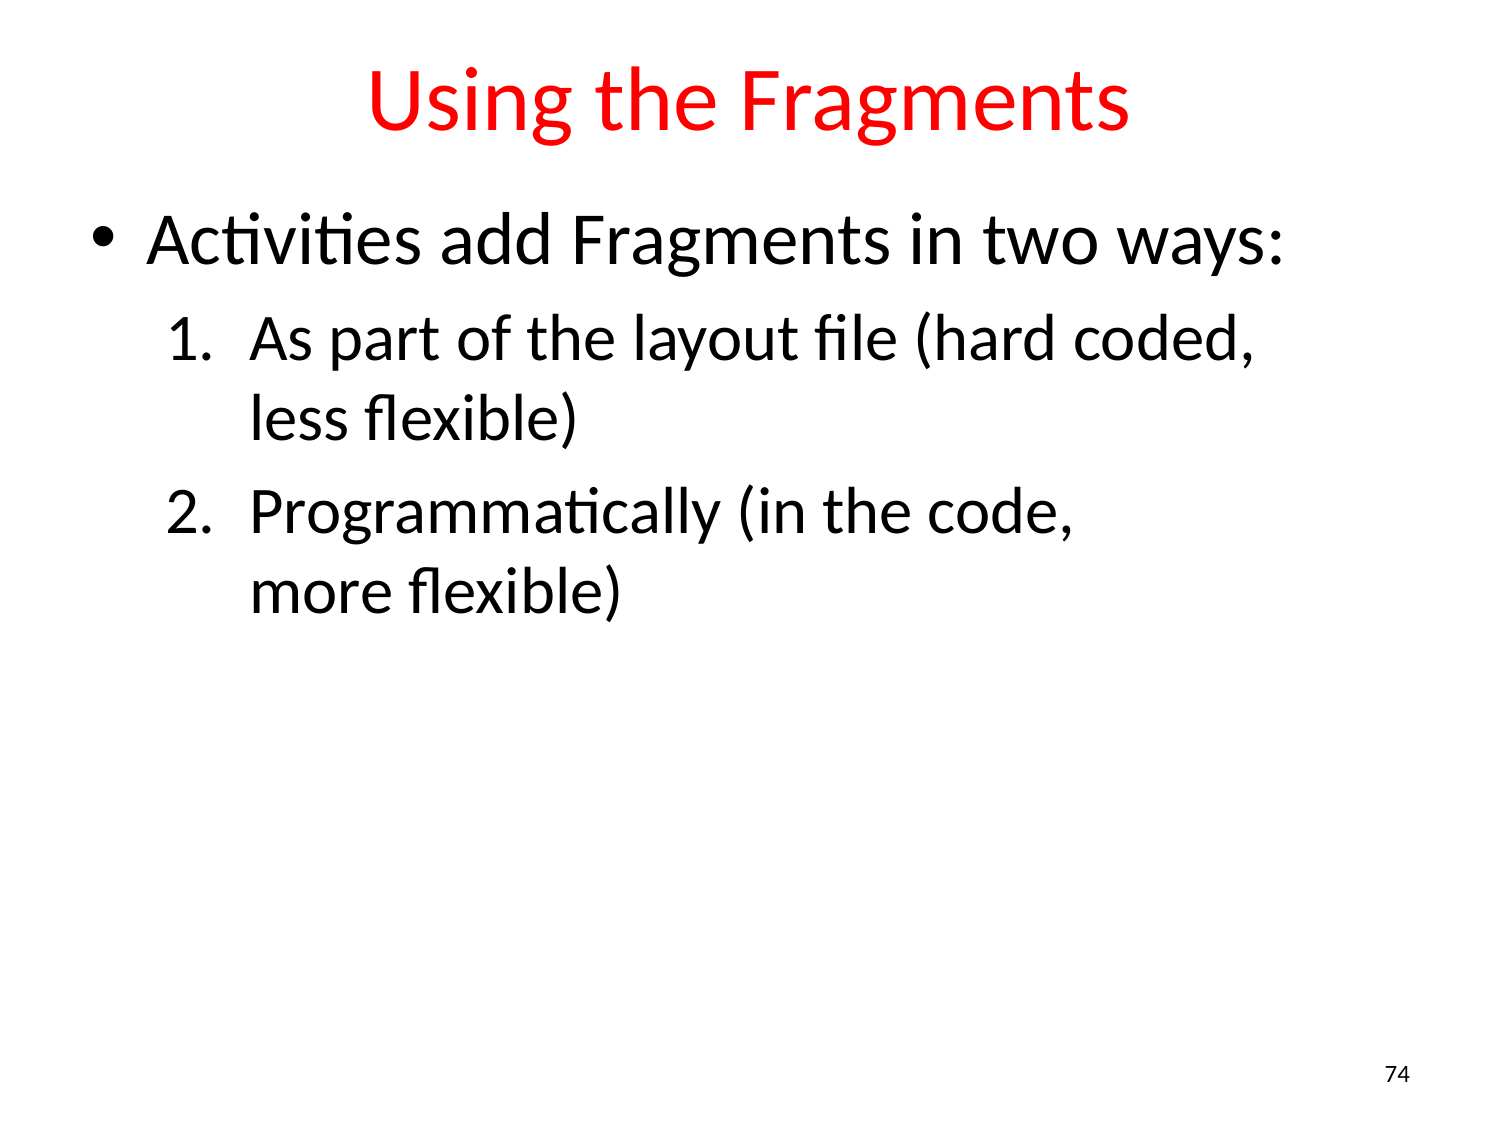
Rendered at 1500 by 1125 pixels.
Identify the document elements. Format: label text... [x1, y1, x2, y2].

title Using the Fragments [75, 0, 1425, 182]
list Activities add Fragments in two ways: As part of the layout file (hard coded, less flexible) Programmatically (in the code, more flexible) [75, 182, 1425, 1038]
slide_number 74 [1074, 1042, 1425, 1103]
